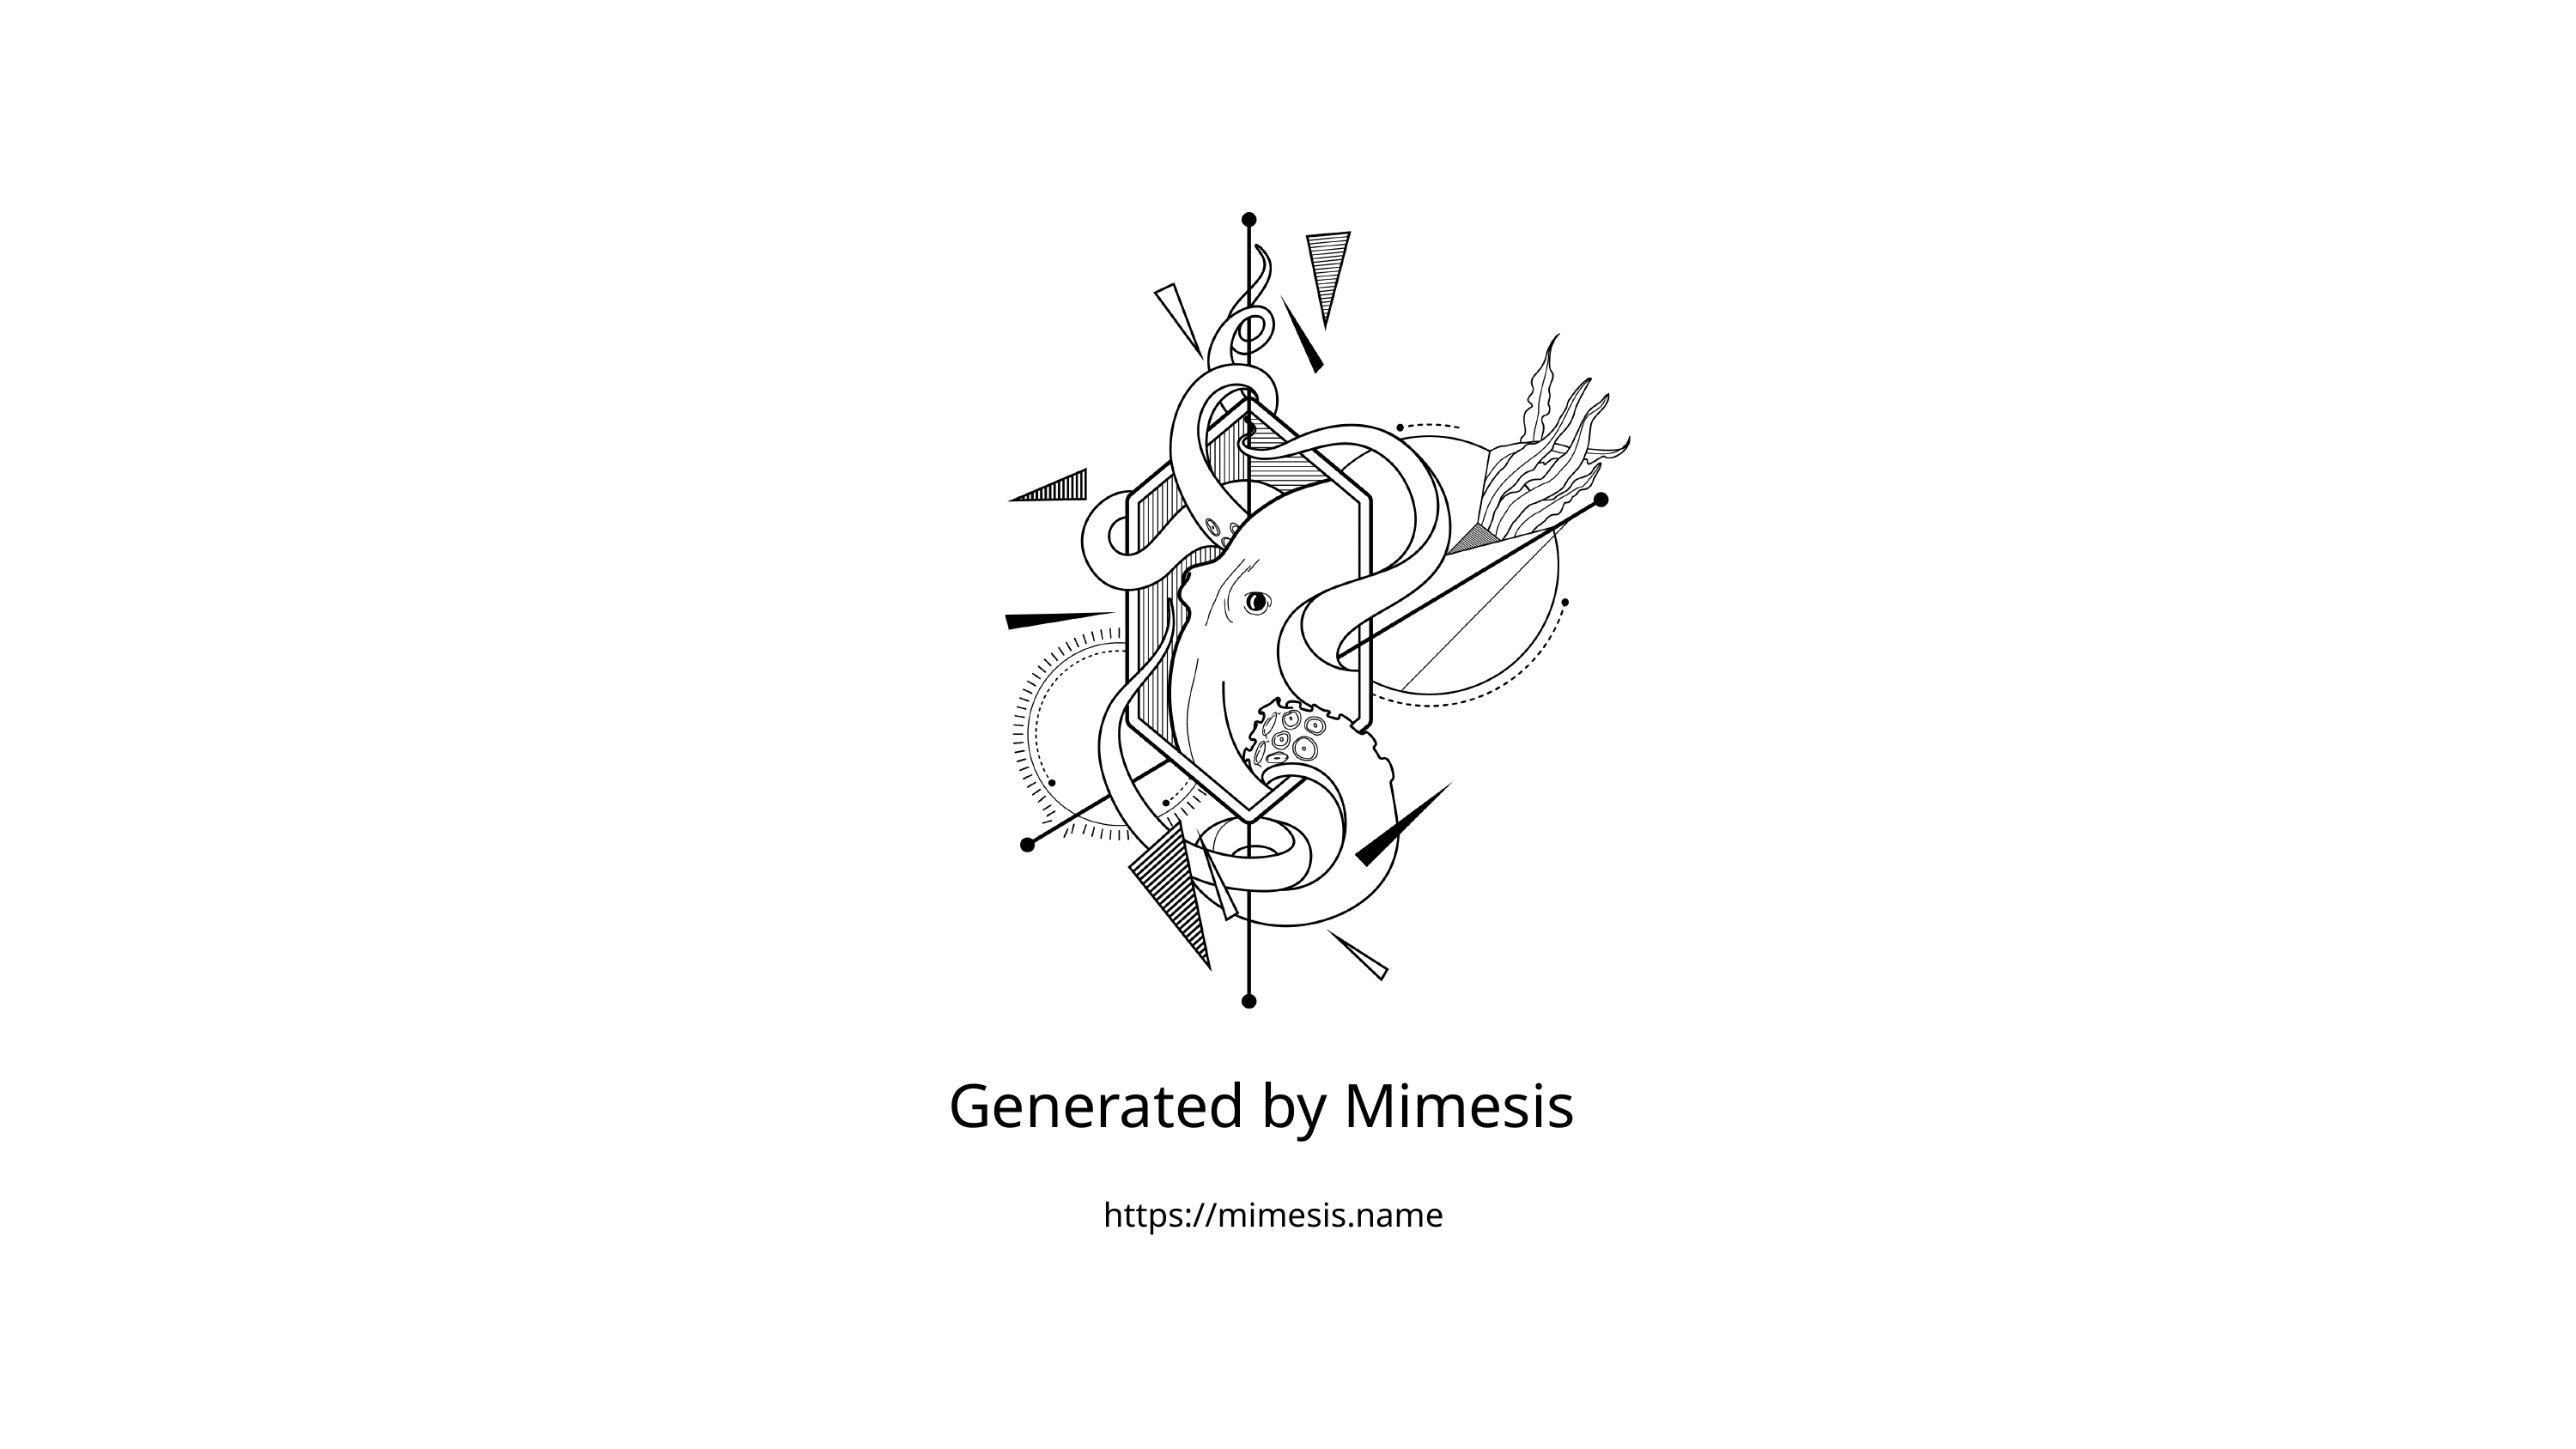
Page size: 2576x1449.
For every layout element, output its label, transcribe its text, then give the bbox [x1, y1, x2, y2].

text_box https://mimesis.name [1102, 1191, 1498, 1234]
text_box [1005, 212, 1631, 1009]
text_box Generated by Mimesis [946, 1065, 1630, 1140]
